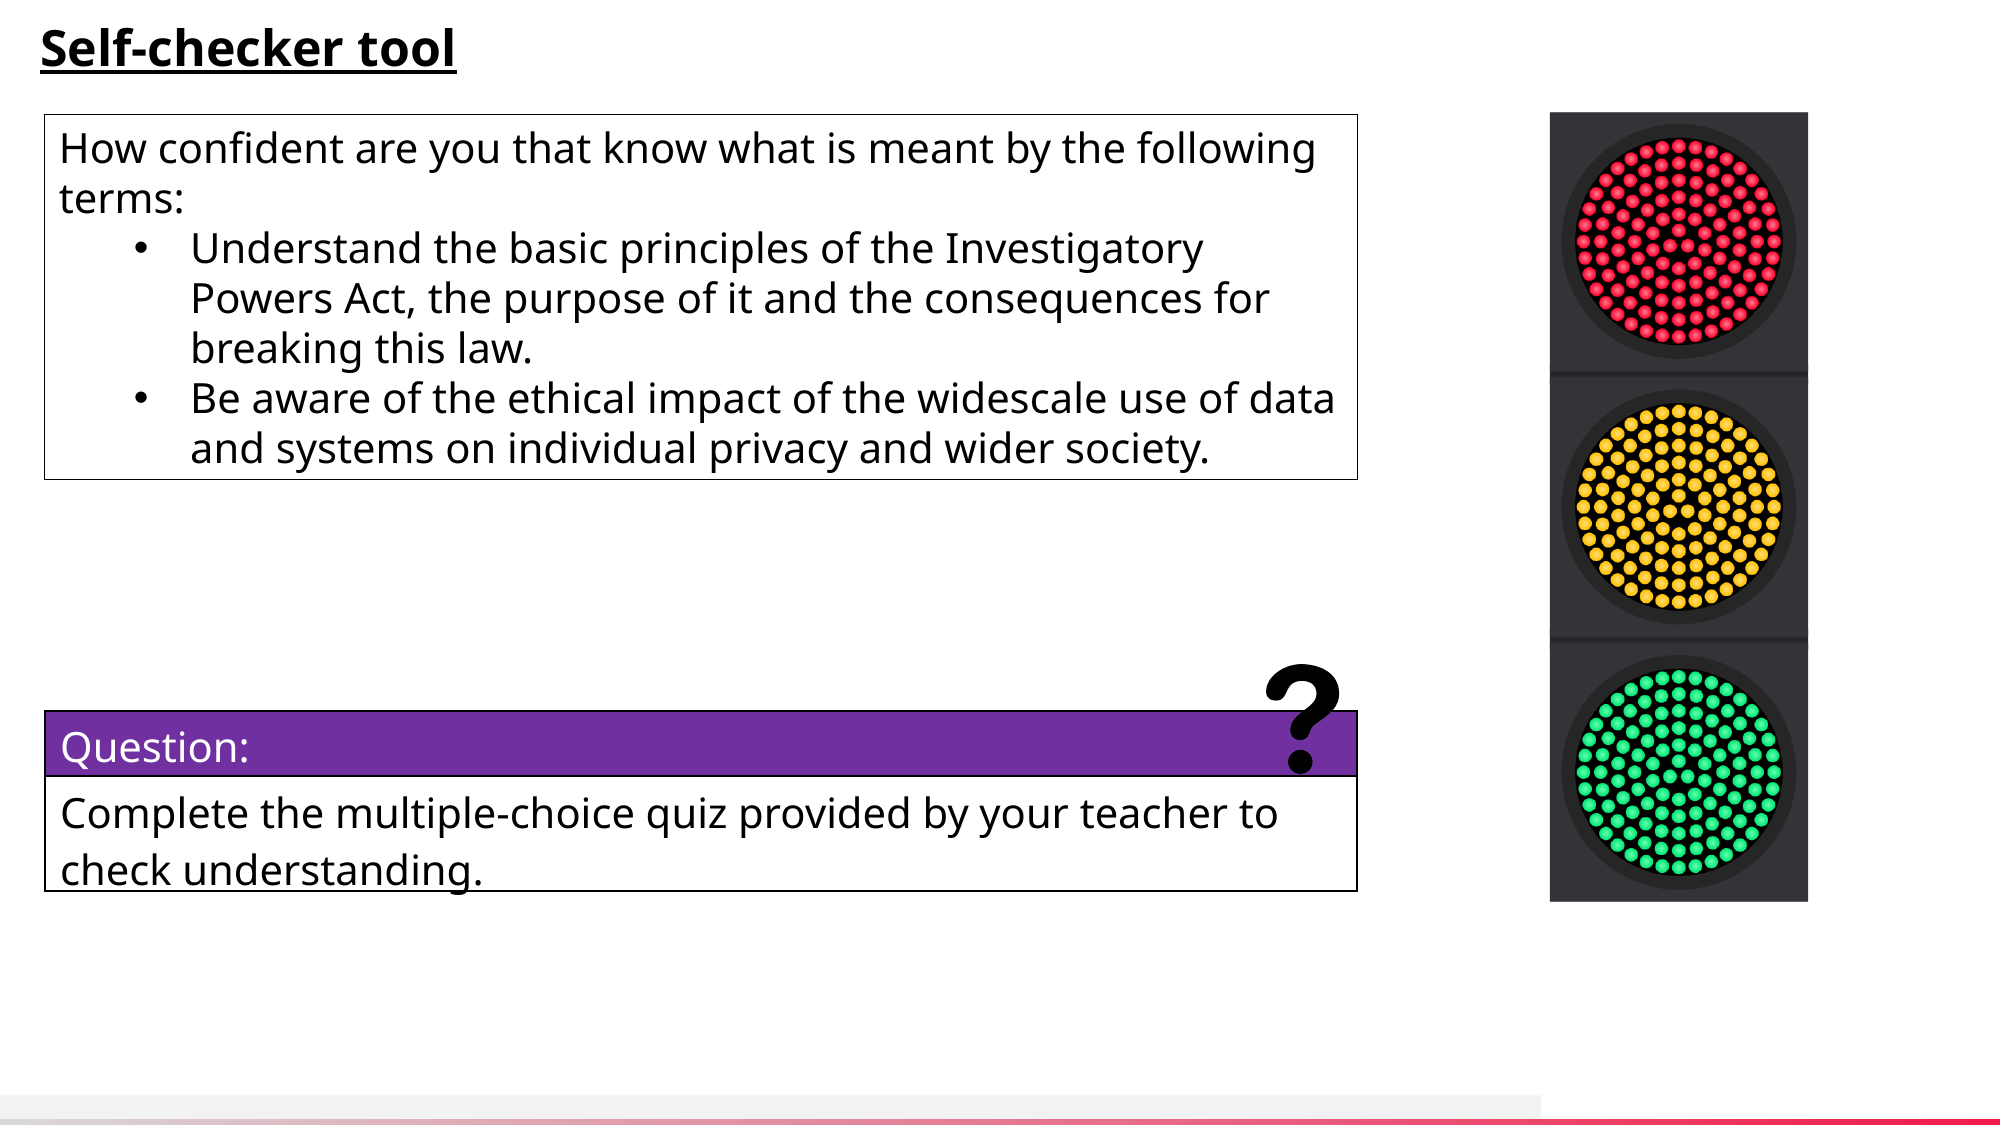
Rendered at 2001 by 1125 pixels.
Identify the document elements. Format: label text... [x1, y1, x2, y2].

picture [1247, 663, 1358, 774]
table_header Question: [46, 712, 1356, 775]
table_cell Complete the multiple-choice quiz provided by your teacher to check understanding. [46, 777, 1356, 890]
text_box Self-checker tool [25, 8, 2000, 189]
text_box How confident are you that know what is meant by the following terms: Understand the basic principles of the Investigatory Powers Act, the purpose of it and the consequences for breaking this law. Be aware of the ethical impact of the widescale use of data and systems on individual privacy and wider society. [44, 114, 1358, 480]
picture [1421, 71, 1933, 942]
